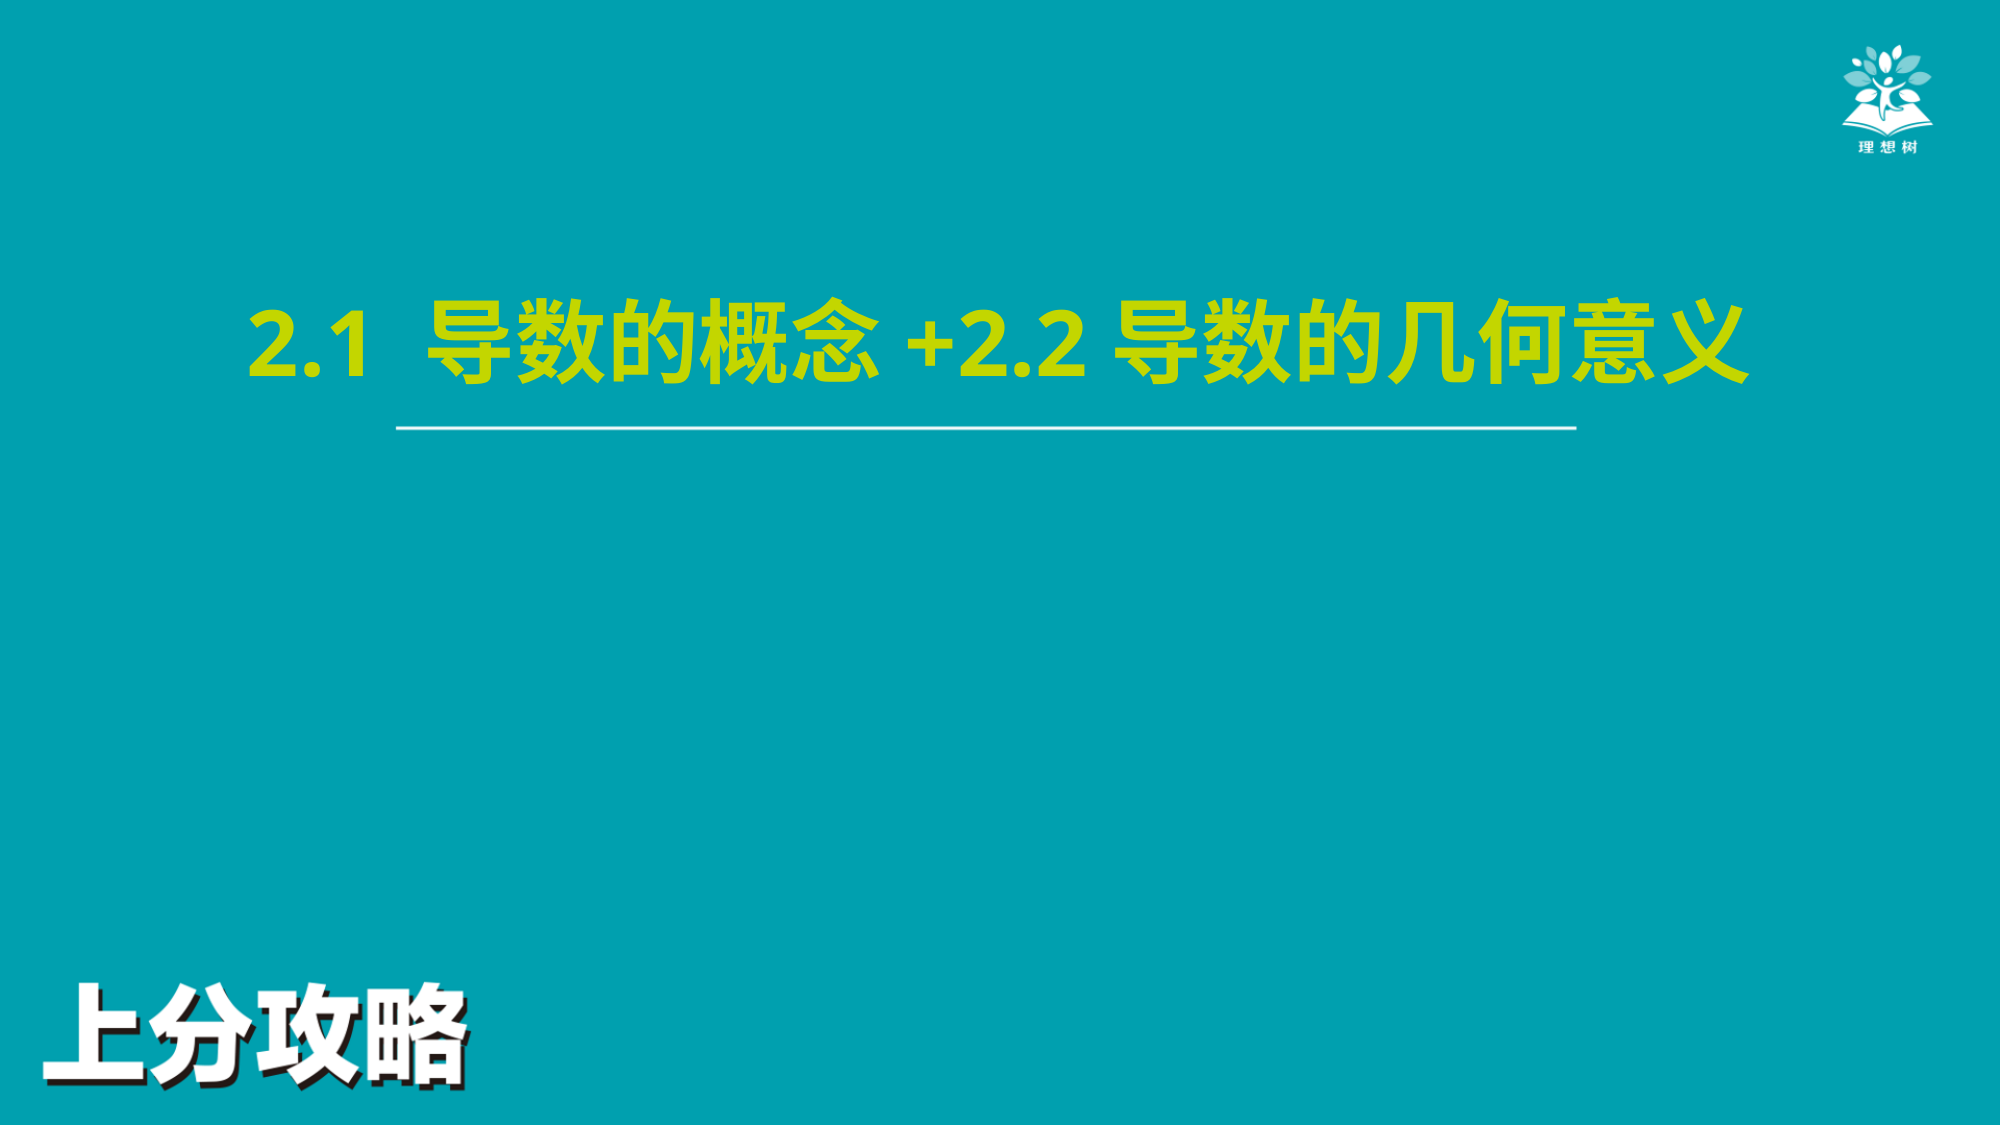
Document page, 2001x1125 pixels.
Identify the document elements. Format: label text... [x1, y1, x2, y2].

picture [0, 413, 2000, 1125]
picture [0, 0, 2000, 265]
text_box 2.1 导数的概念+2.2导数的几何意义 [0, 265, 2000, 413]
